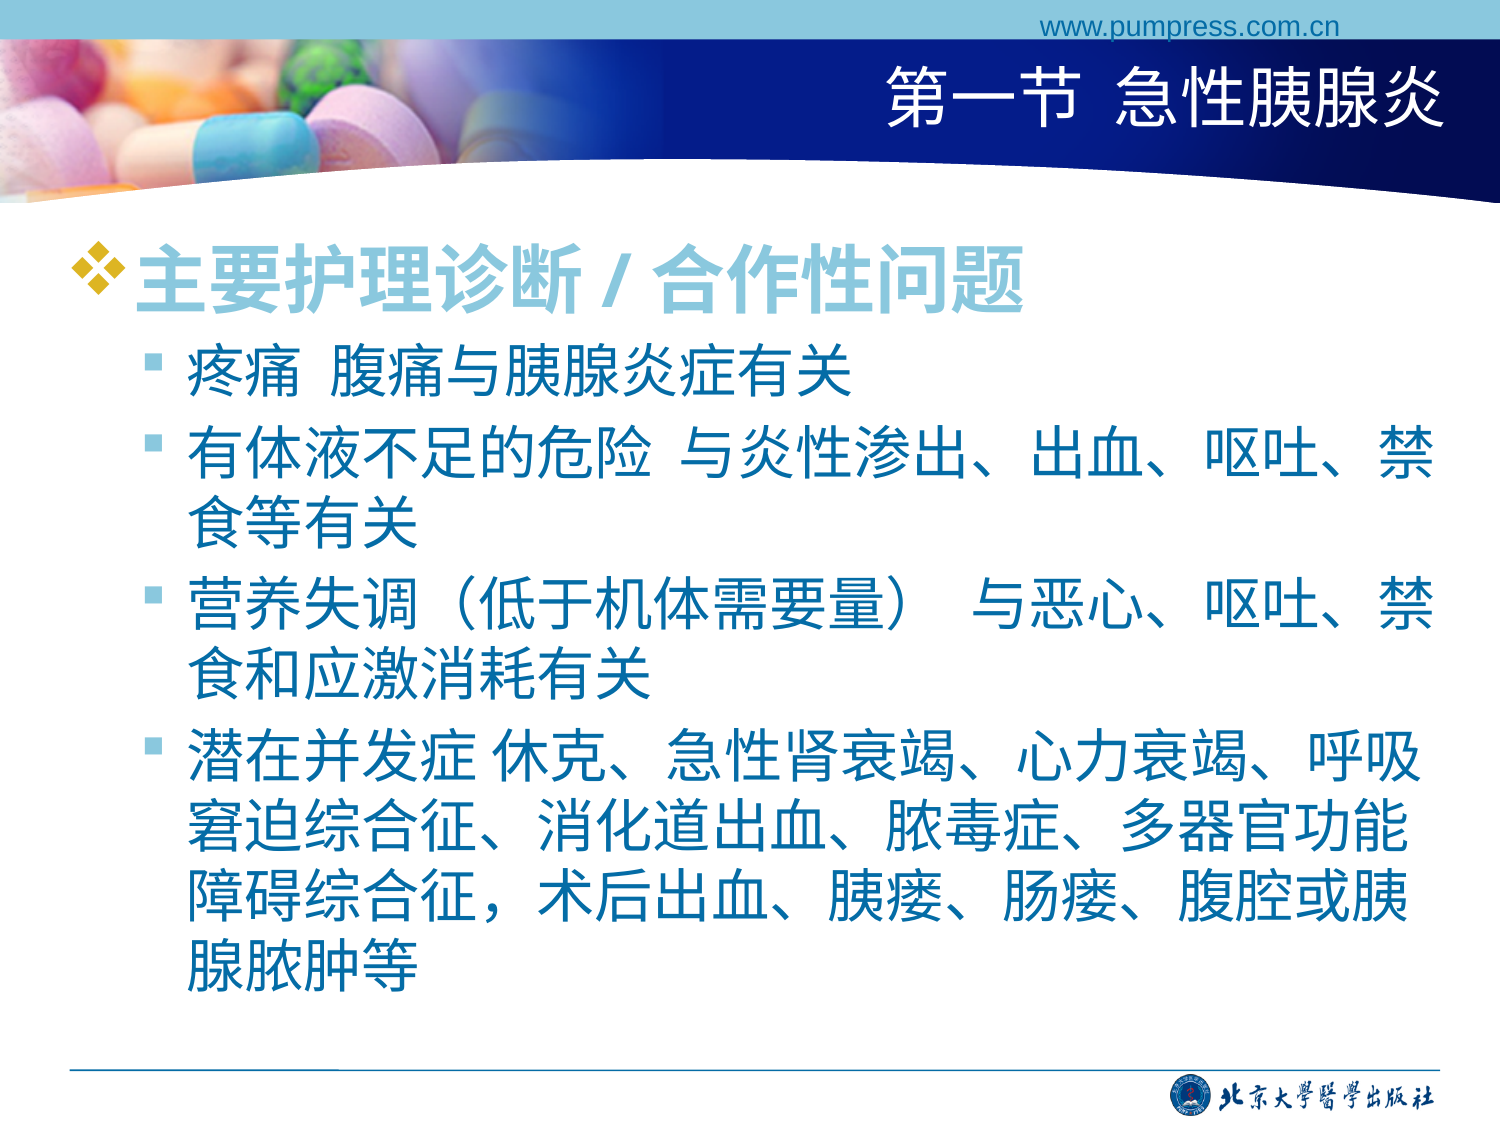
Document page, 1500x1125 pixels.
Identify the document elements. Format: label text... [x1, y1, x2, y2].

list 主要护理诊断/合作性问题 疼痛 腹痛与胰腺炎症有关 有体液不足的危险 与炎性渗出、出血、呕吐、禁食等有关 营养失调（低于机体需要量） 与恶心、呕吐、禁食和应激消耗有关 潜在并发症 休克、急性肾衰竭、心力衰竭、呼吸窘迫综合征、消化道出血、脓毒症、多器官功能障碍综合征，术后出血、胰瘘、肠瘘、腹腔或胰腺脓肿等 [49, 224, 1463, 1026]
picture [1170, 1074, 1436, 1118]
title 第一节 急性胰腺炎 [137, 49, 1463, 143]
picture [0, 40, 1500, 203]
slide_number www.pumpress.com.cn [1025, 0, 1463, 38]
